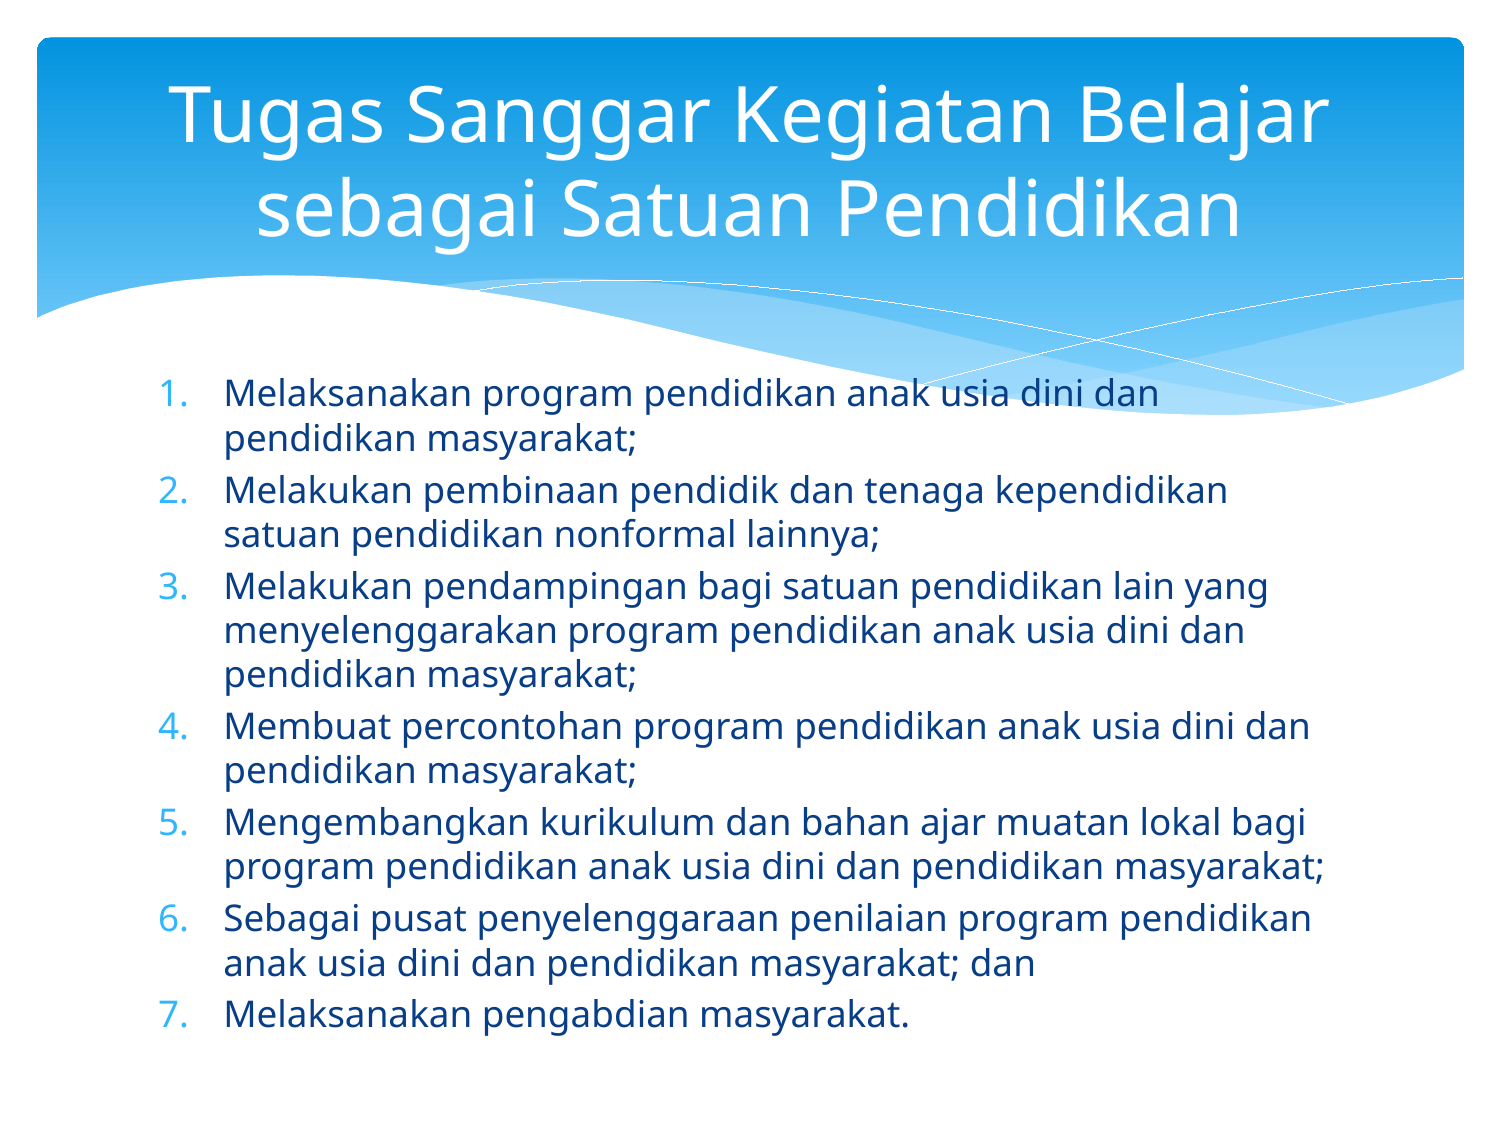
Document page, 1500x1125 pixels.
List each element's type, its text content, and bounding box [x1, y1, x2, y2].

list Melaksanakan program pendidikan anak usia dini dan pendidikan masyarakat; Melakukan pembinaan pendidik dan tenaga kependidikan satuan pendidikan nonformal lainnya; Melakukan pendampingan bagi satuan pendidikan lain yang menyelenggarakan program pendidikan anak usia dini dan pendidikan masyarakat; Membuat percontohan program pendidikan anak usia dini dan pendidikan masyarakat; Mengembangkan kurikulum dan bahan ajar muatan lokal bagi program pendidikan anak usia dini dan pendidikan masyarakat; Sebagai pusat penyelenggaraan penilaian program pendidikan anak usia dini dan pendidikan masyarakat; dan Melaksanakan pengabdian masyarakat. [143, 362, 1359, 1088]
title Tugas Sanggar Kegiatan Belajar sebagai Satuan Pendidikan [75, 55, 1425, 261]
